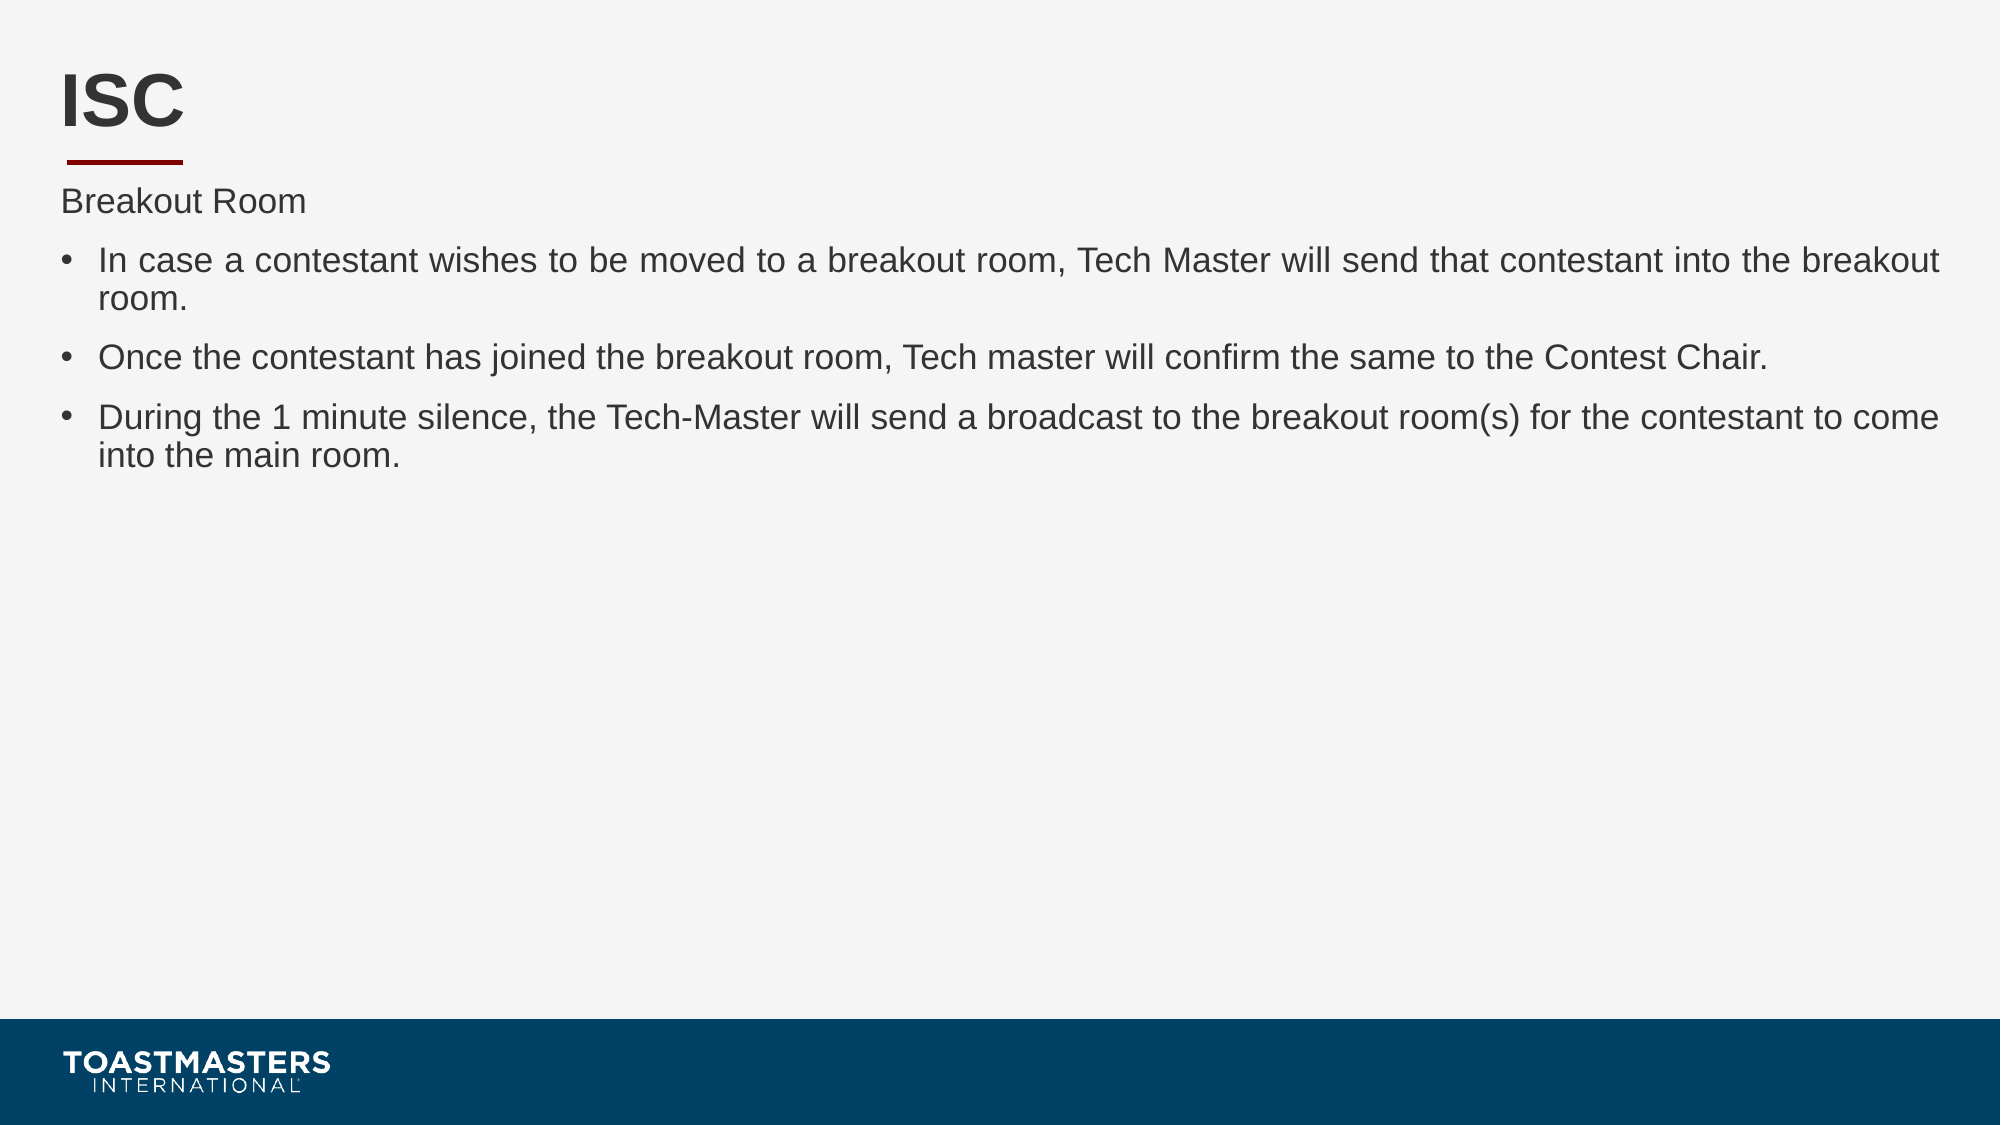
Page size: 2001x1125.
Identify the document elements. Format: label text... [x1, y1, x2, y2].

picture [51, 1036, 343, 1103]
list Breakout Room In case a contestant wishes to be moved to a breakout room, Tech Master will send that contestant into the breakout room. Once the contestant has joined the breakout room, Tech master will confirm the same to the Contest Chair. During the 1 minute silence, the Tech-Master will send a broadcast to the breakout room(s) for the contestant to come into the main room. [45, 175, 1957, 963]
title ISC [45, 48, 1957, 155]
